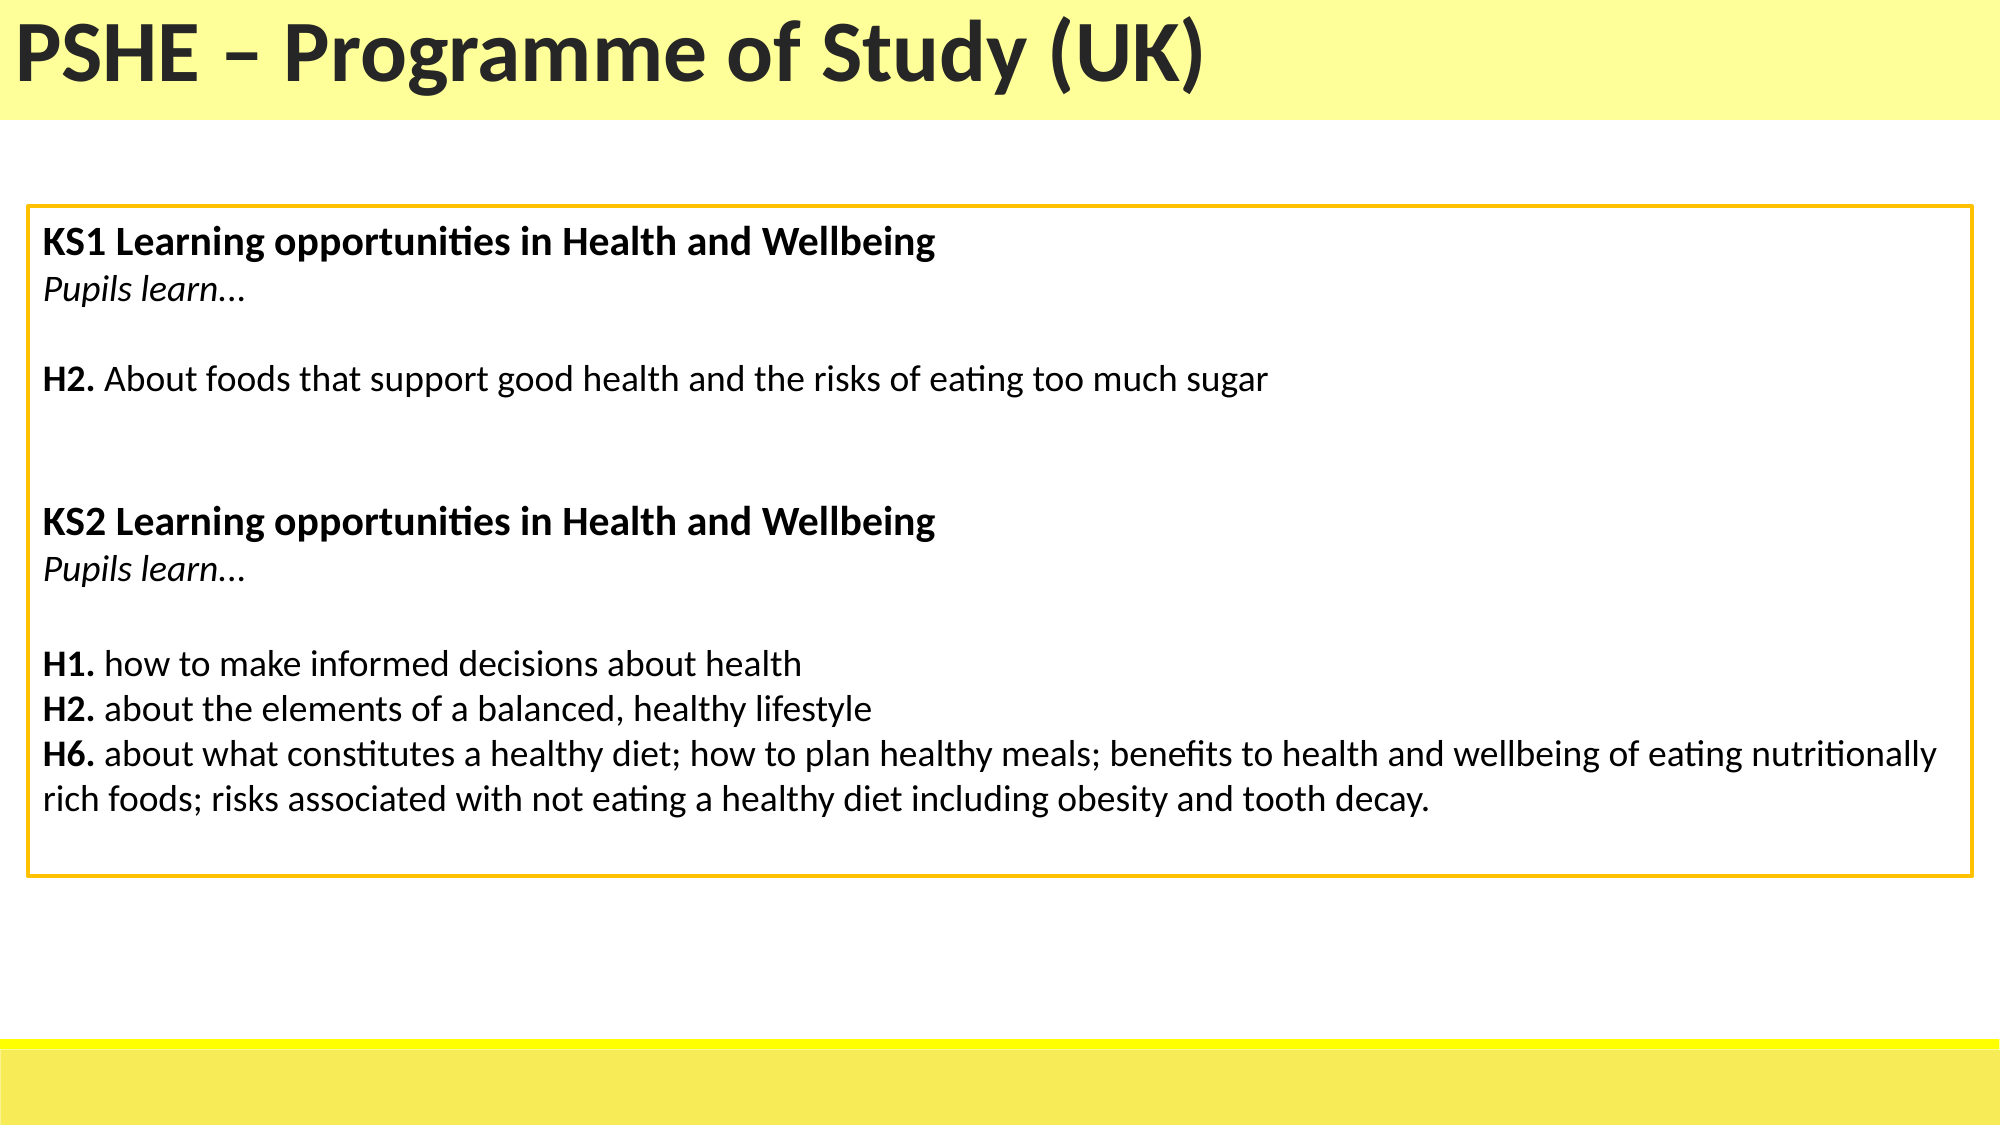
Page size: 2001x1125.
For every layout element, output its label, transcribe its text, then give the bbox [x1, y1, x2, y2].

text_box KS1 Learning opportunities in Health and Wellbeing Pupils learn... H2. About foods that support good health and the risks of eating too much sugar KS2 Learning opportunities in Health and Wellbeing Pupils learn... H1. how to make informed decisions about health H2. about the elements of a balanced, healthy lifestyle H6. about what constitutes a healthy diet; how to plan healthy meals; benefits to health and wellbeing of eating nutritionally rich foods; risks associated with not eating a healthy diet including obesity and tooth decay. [28, 206, 1972, 877]
table_header PSHE – Programme of Study (UK) [0, 0, 2000, 120]
